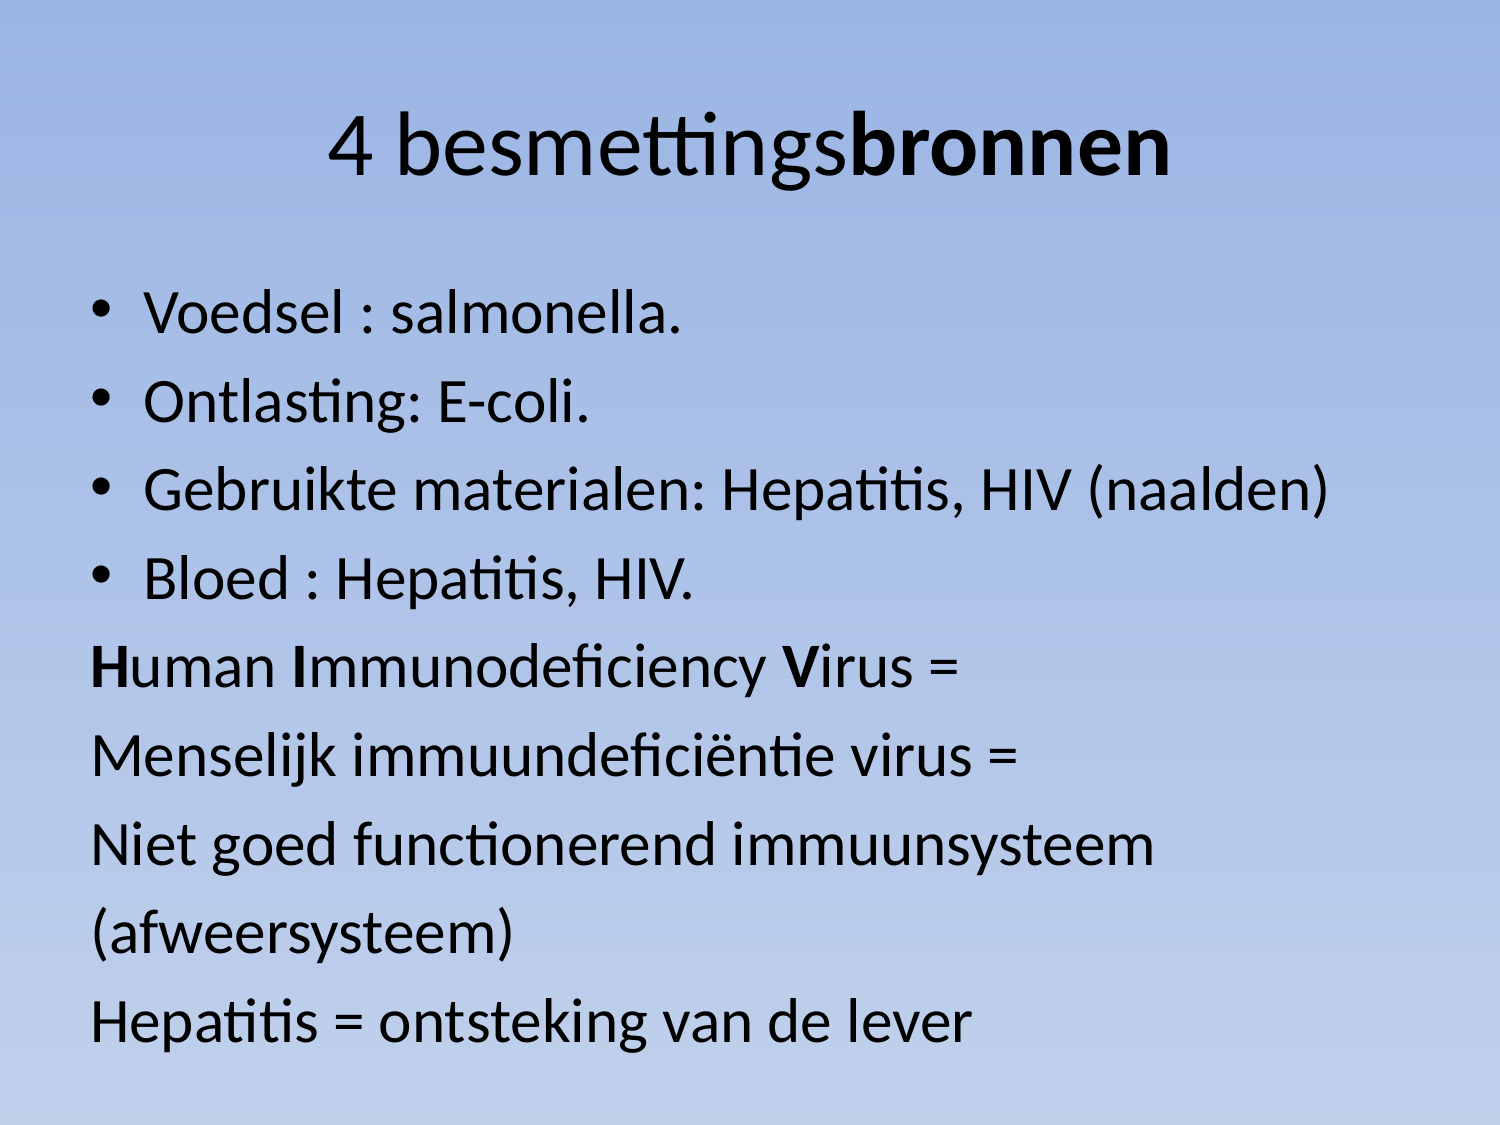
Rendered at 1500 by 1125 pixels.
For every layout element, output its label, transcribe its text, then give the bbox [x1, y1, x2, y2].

title 4 besmettingsbronnen [75, 45, 1425, 233]
list Voedsel : salmonella. Ontlasting: E-coli. Gebruikte materialen: Hepatitis, HIV (naalden) Bloed : Hepatitis, HIV. Human Immunodeficiency Virus = Menselijk immuundeficiëntie virus = Niet goed functionerend immuunsysteem (afweersysteem) Hepatitis = ontsteking van de lever [75, 262, 1425, 1071]
